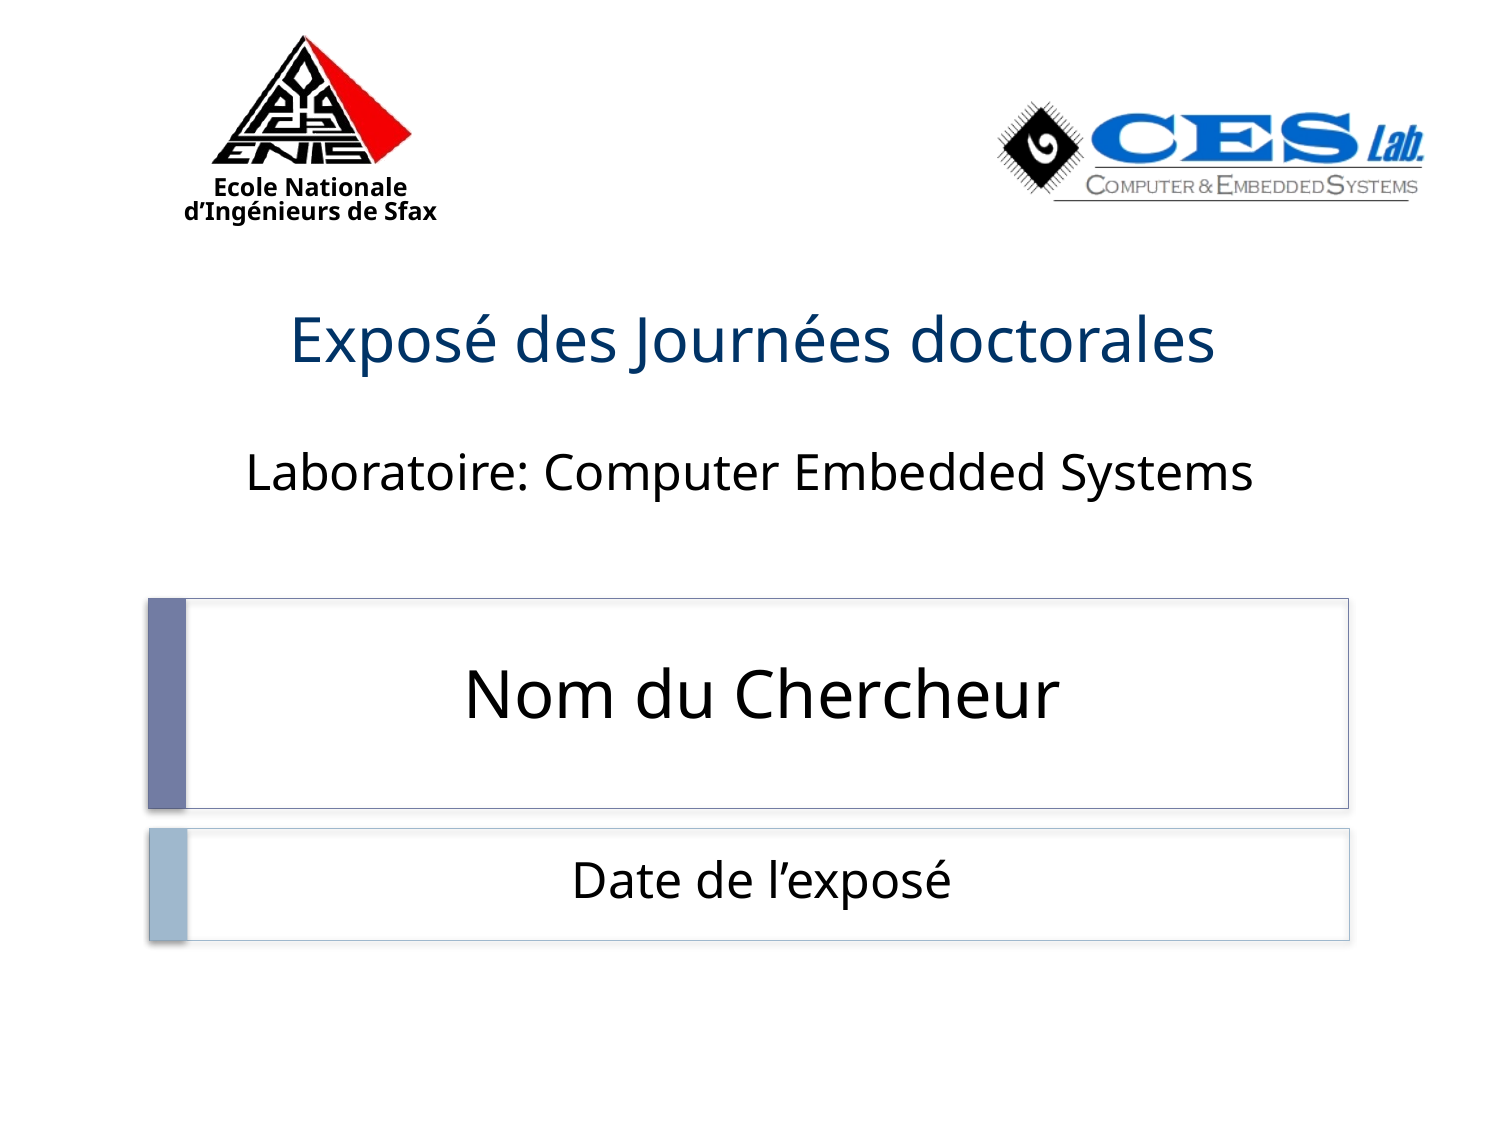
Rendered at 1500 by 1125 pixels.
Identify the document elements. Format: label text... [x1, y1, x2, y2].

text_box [152, 34, 469, 259]
title Nom du Chercheur [200, 644, 1325, 758]
text_box Laboratoire: Computer Embedded Systems [0, 433, 1500, 509]
picture [995, 93, 1425, 203]
text_box Exposé des Journées doctorales [77, 292, 1430, 433]
subtitle Date de l’exposé [200, 840, 1325, 929]
